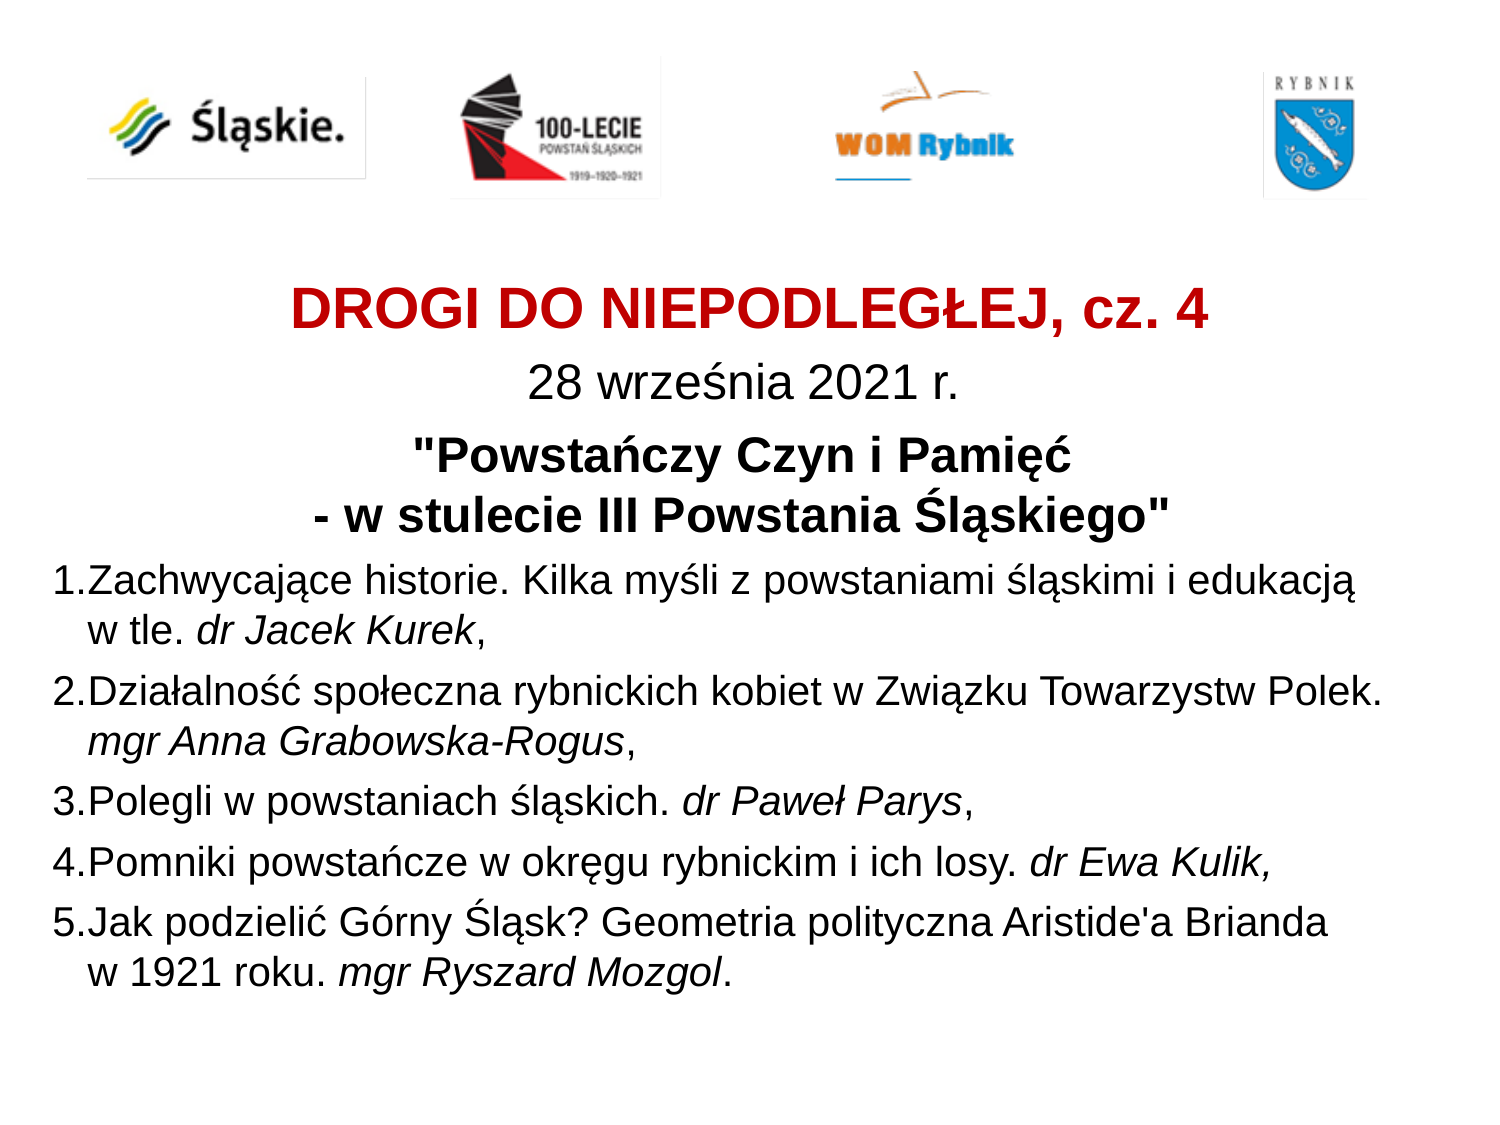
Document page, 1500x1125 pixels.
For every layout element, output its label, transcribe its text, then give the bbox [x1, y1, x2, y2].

picture [87, 76, 369, 183]
picture [449, 56, 663, 201]
picture [835, 71, 1019, 187]
picture [1262, 72, 1369, 201]
text_box DROGI DO NIEPODLEGŁEJ, cz. 4 28 września 2021 r. "Powstańczy Czyn i Pamięć - w stulecie III Powstania Śląskiego" Zachwycające historie. Kilka myśli z powstaniami śląskimi i edukacją w tle. dr Jacek Kurek, Działalność społeczna rybnickich kobiet w Związku Towarzystw Polek. mgr Anna Grabowska-Rogus, Polegli w powstaniach śląskich. dr Paweł Parys, Pomniki powstańcze w okręgu rybnickim i ich losy. dr Ewa Kulik, Jak podzielić Górny Śląsk? Geometria polityczna Aristide'a Brianda w 1921 roku. mgr Ryszard Mozgol. [37, 262, 1463, 1100]
